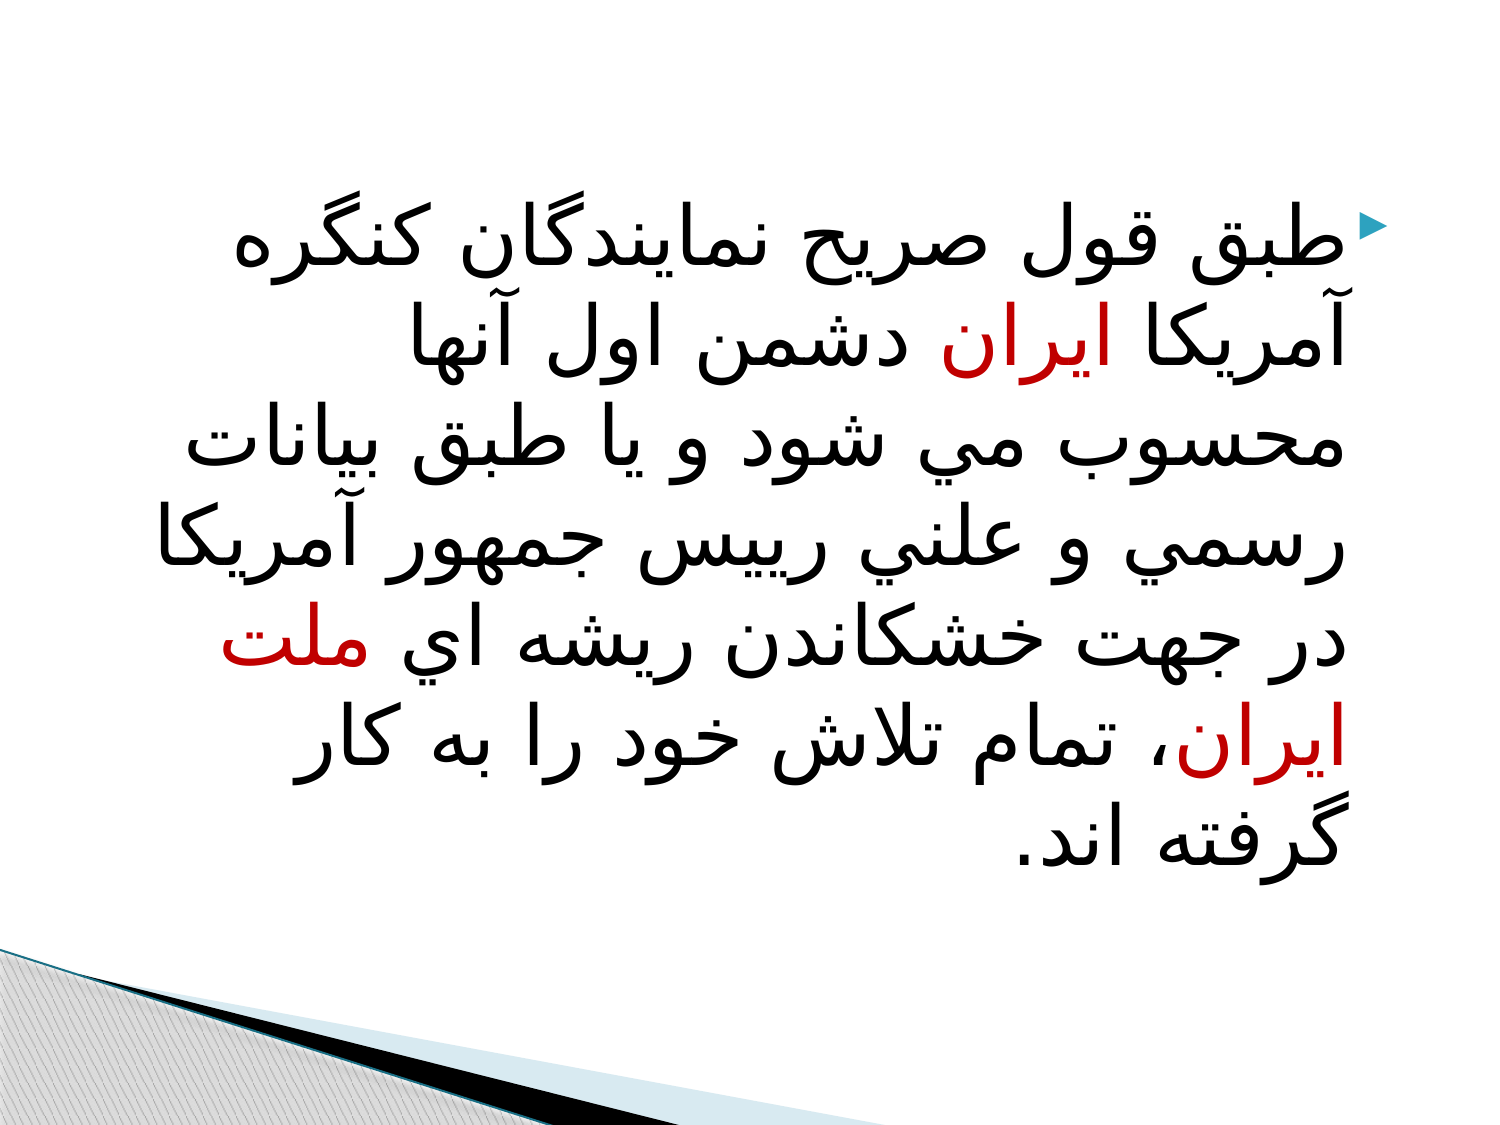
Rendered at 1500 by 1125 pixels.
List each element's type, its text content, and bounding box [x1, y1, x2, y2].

list طبق قول صريح نمايندگان کنگره آمريکا ايران دشمن اول آنها محسوب مي شود و يا طبق بيانات رسمي و علني رييس جمهور آمريکا در جهت خشکاندن ريشه اي ملت ايران، تمام تلاش خود را به کار گرفته اند. [75, 174, 1425, 986]
